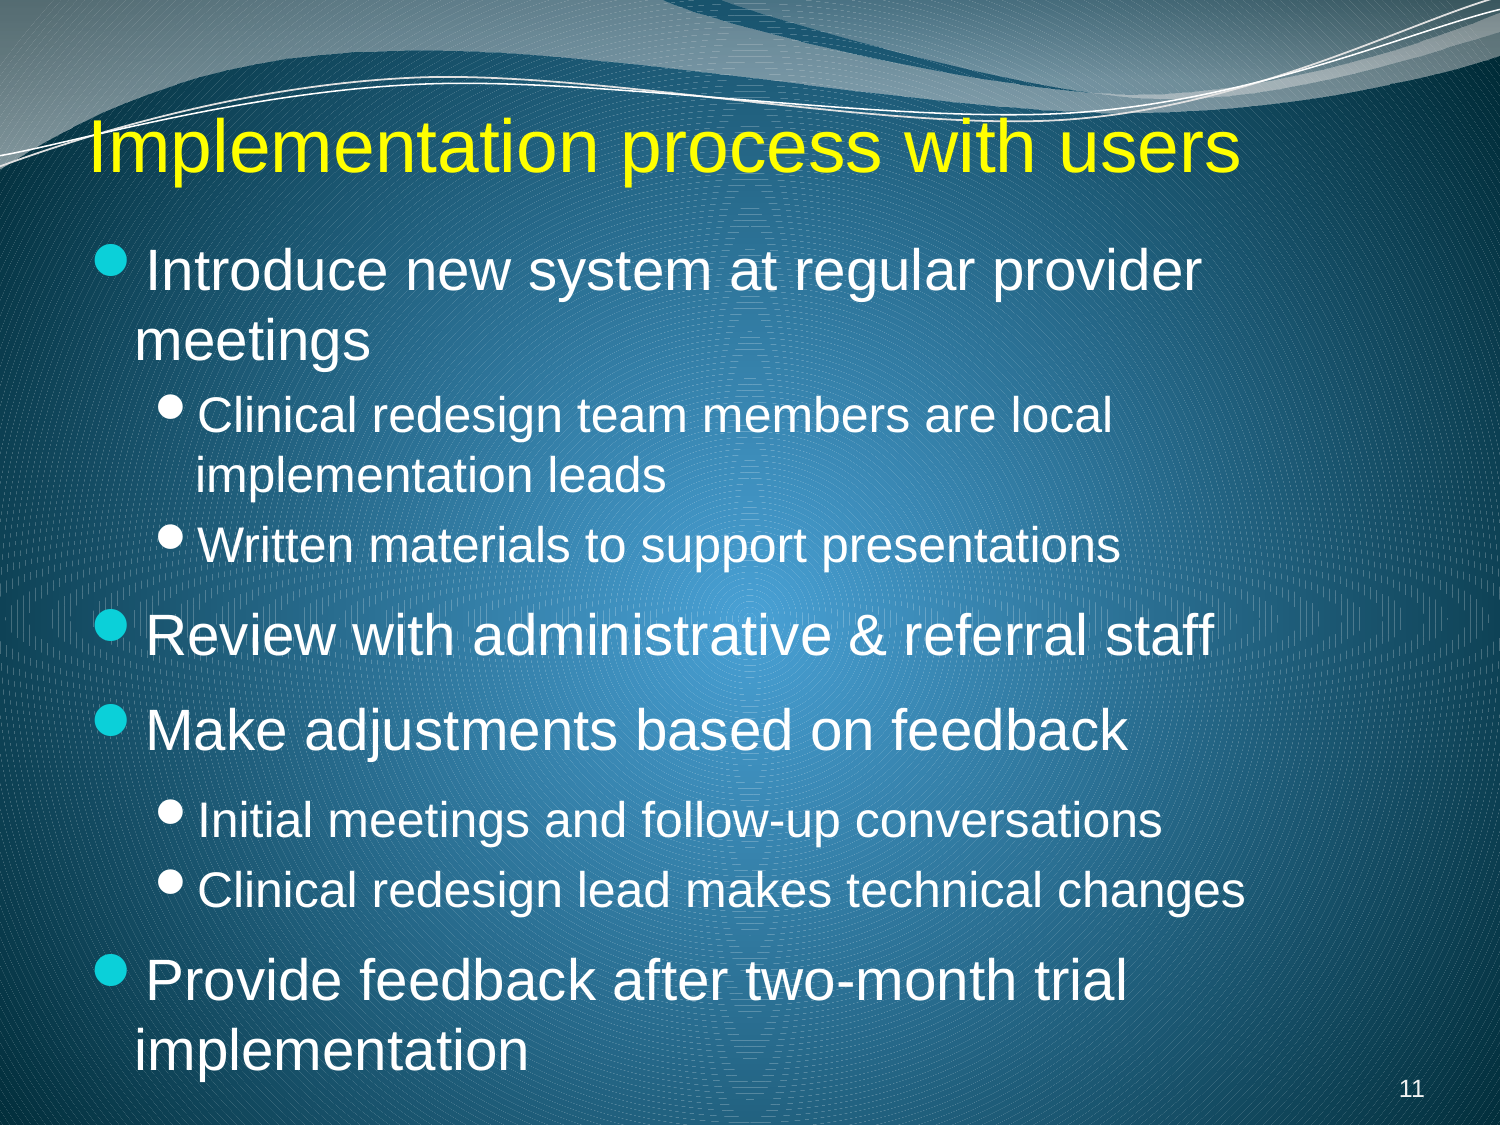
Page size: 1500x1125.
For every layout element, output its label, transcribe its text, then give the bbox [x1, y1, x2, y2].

slide_number 11 [1299, 1042, 1425, 1103]
list Introduce new system at regular provider meetings Clinical redesign team members are local implementation leads Written materials to support presentations Review with administrative & referral staff Make adjustments based on feedback Initial meetings and follow-up conversations Clinical redesign lead makes technical changes Provide feedback after two-month trial implementation [74, 224, 1426, 946]
title Implementation process with users [87, 0, 1438, 188]
